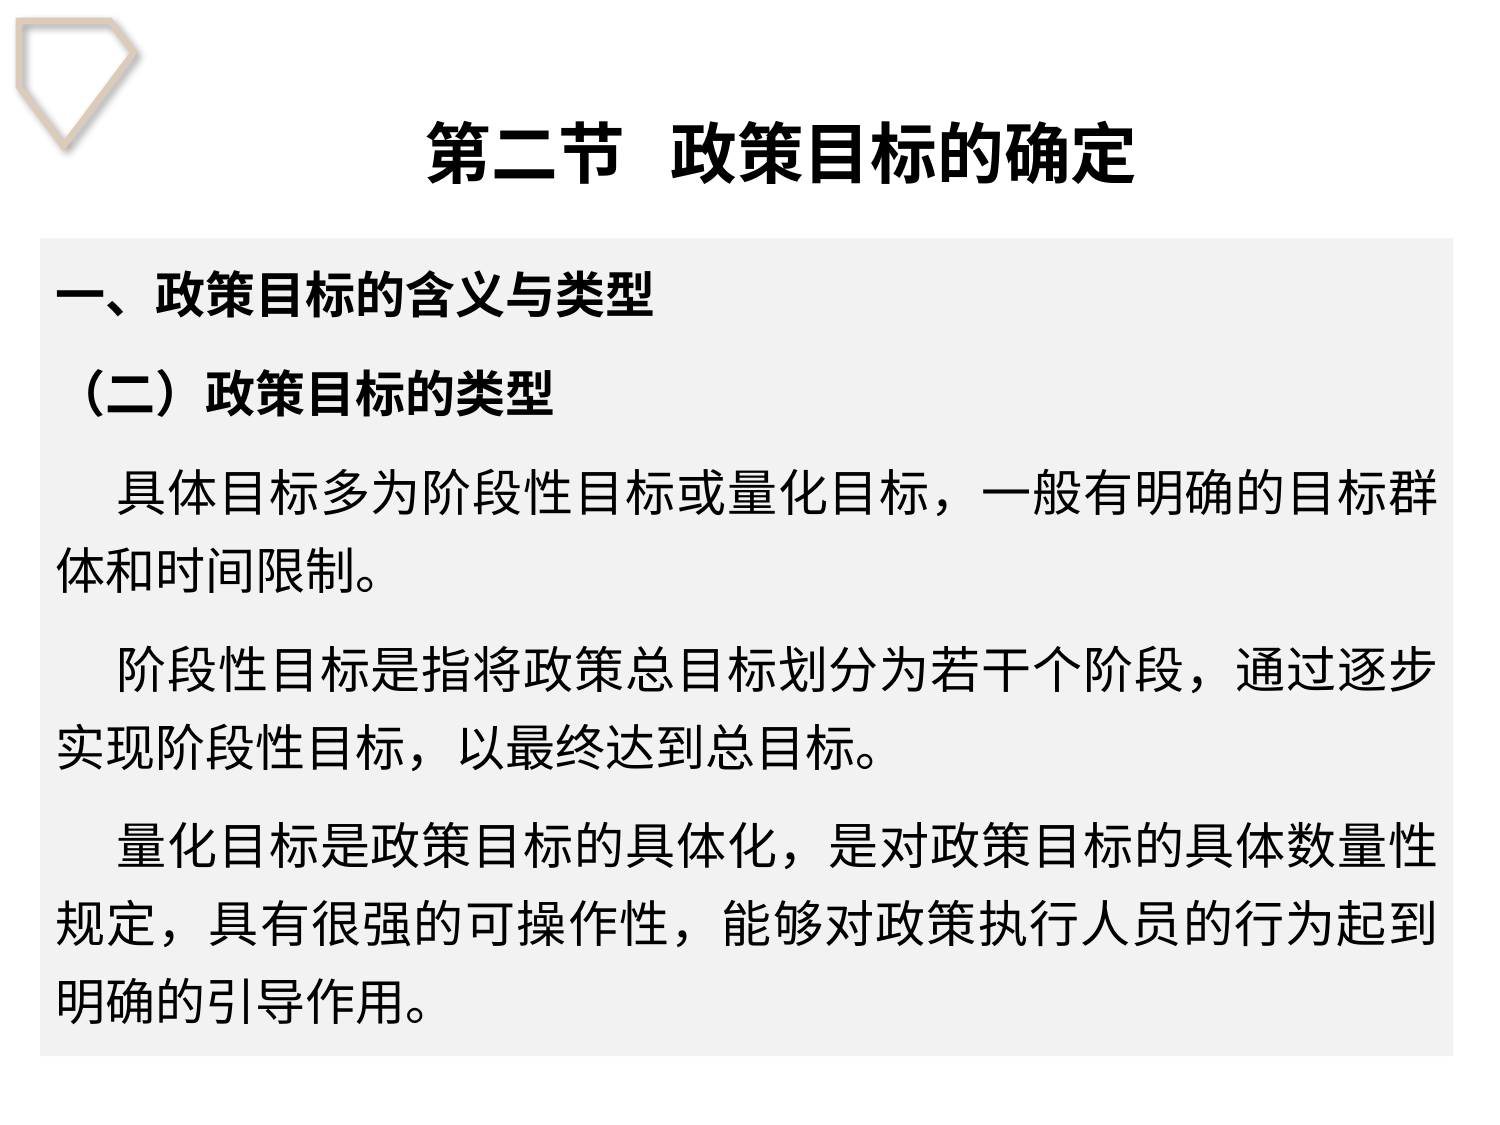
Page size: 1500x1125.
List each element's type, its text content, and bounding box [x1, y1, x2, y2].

title 第二节 政策目标的确定 [132, 87, 1430, 228]
list 一、政策目标的含义与类型 （二）政策目标的类型 具体目标多为阶段性目标或量化目标，一般有明确的目标群体和时间限制。 阶段性目标是指将政策总目标划分为若干个阶段，通过逐步实现阶段性目标，以最终达到总目标。 量化目标是政策目标的具体化，是对政策目标的具体数量性规定，具有很强的可操作性，能够对政策执行人员的行为起到明确的引导作用。 [40, 238, 1454, 1057]
